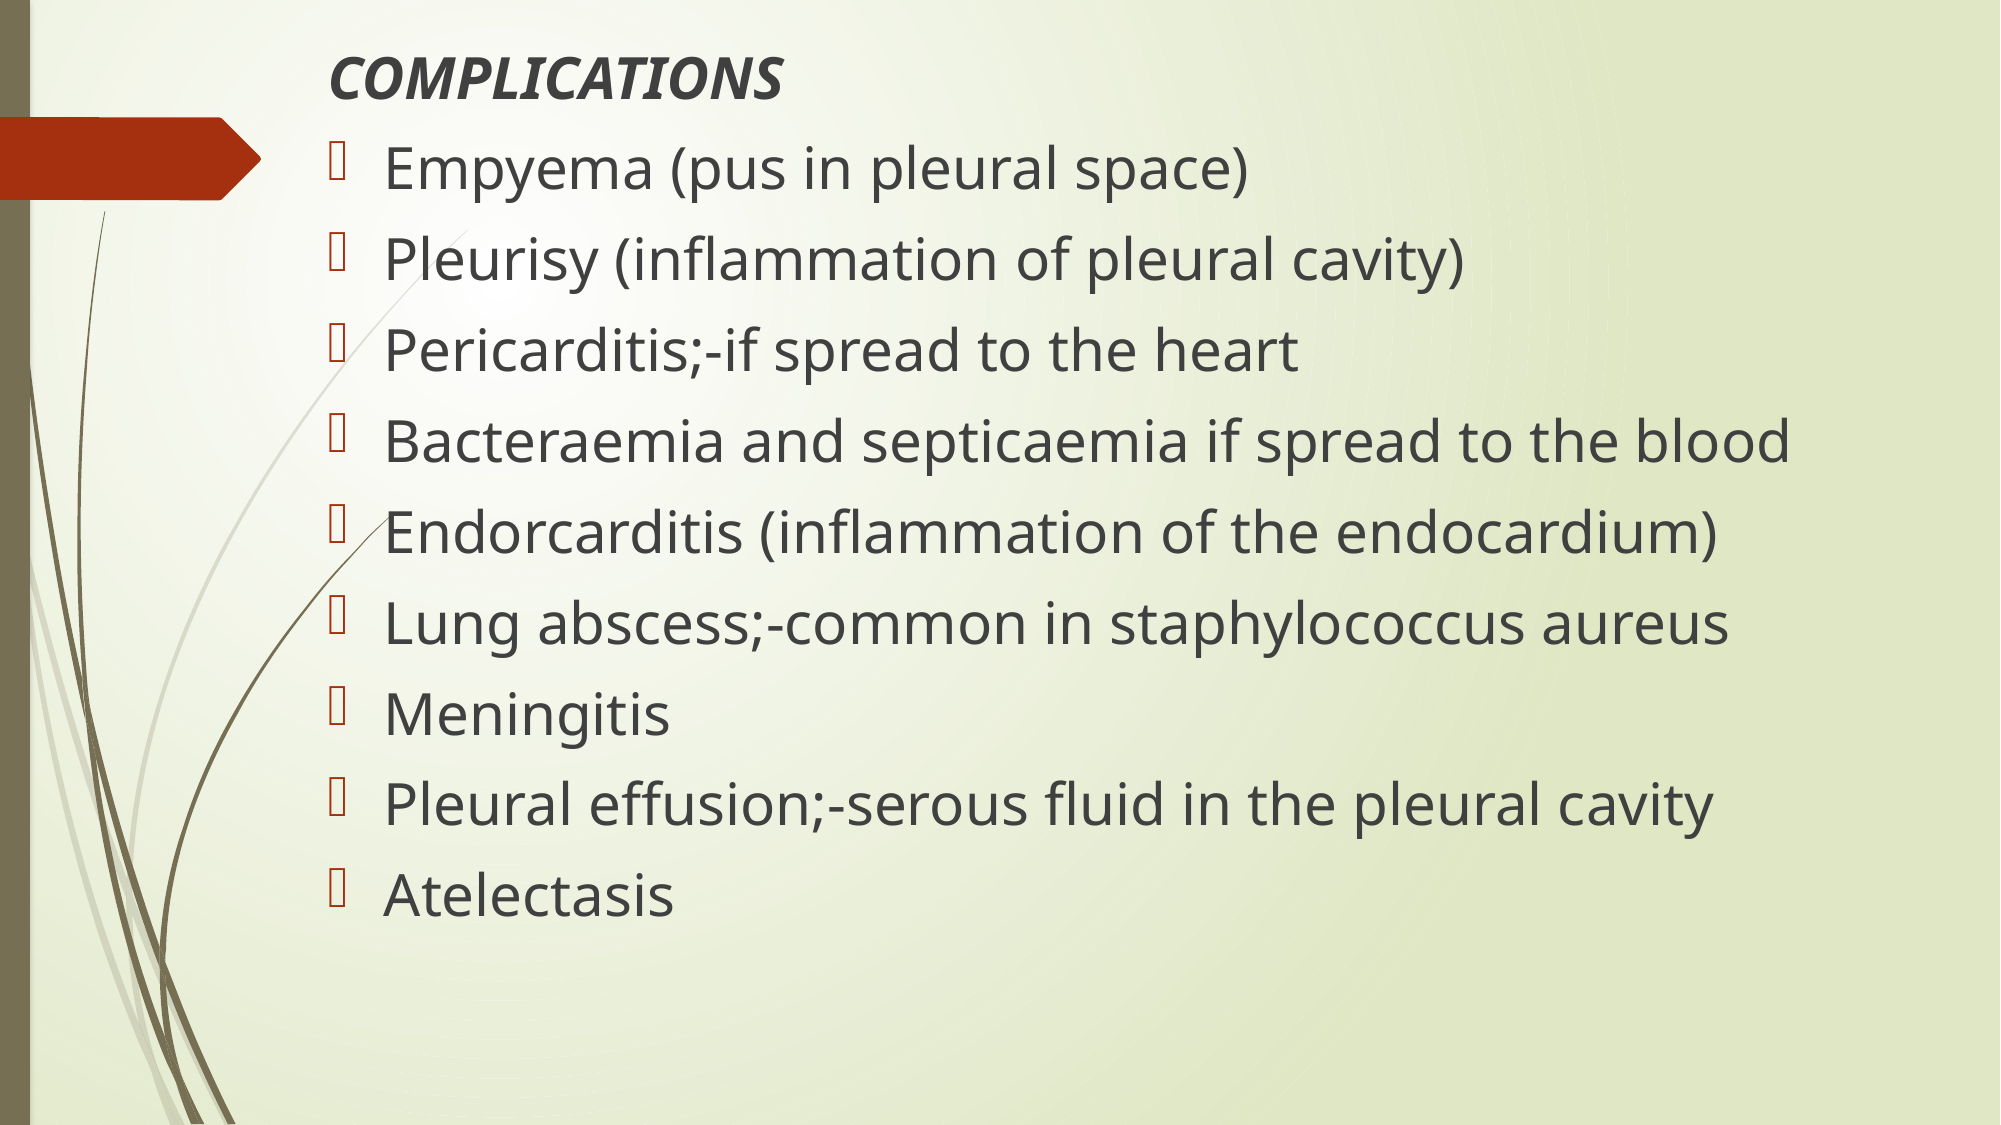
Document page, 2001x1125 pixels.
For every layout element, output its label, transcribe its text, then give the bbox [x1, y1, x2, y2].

list COMPLICATIONS Empyema (pus in pleural space) Pleurisy (inflammation of pleural cavity) Pericarditis;-if spread to the heart Bacteraemia and septicaemia if spread to the blood Endorcarditis (inflammation of the endocardium) Lung abscess;-common in staphylococcus aureus Meningitis Pleural effusion;-serous fluid in the pleural cavity Atelectasis [312, 33, 1888, 1077]
